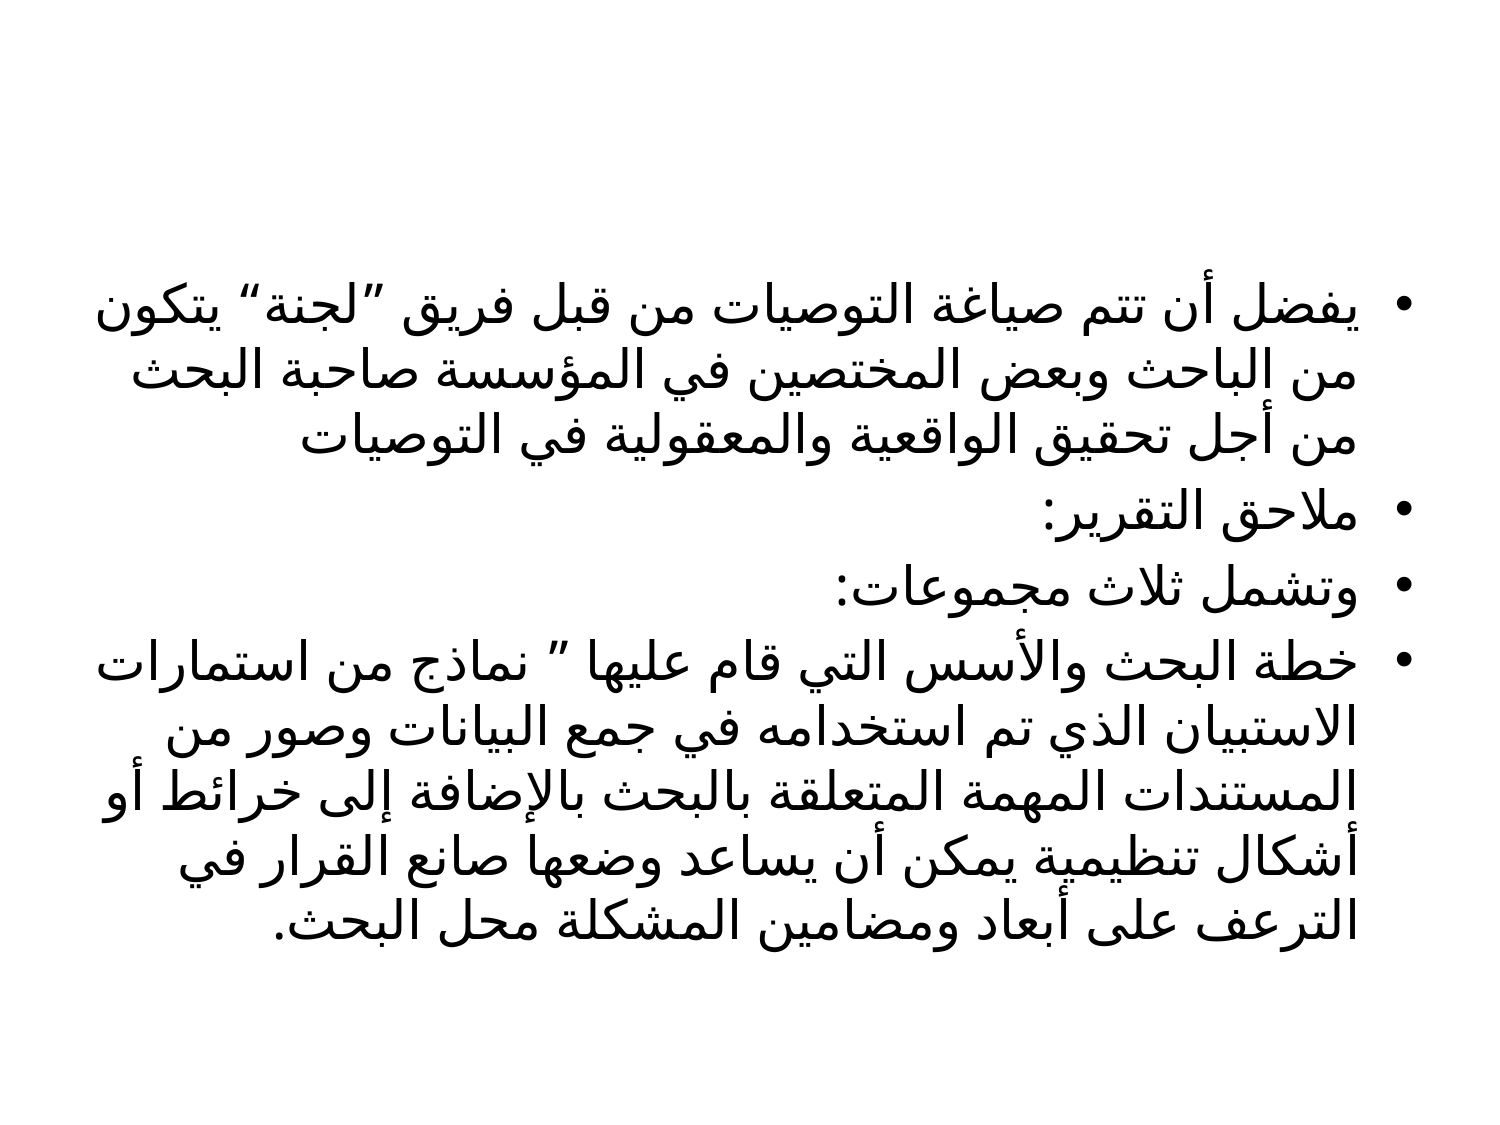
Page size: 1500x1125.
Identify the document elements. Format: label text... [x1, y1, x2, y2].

list يفضل أن تتم صياغة التوصيات من قبل فريق ”لجنة“ يتكون من الباحث وبعض المختصين في المؤسسة صاحبة البحث من أجل تحقيق الواقعية والمعقولية في التوصيات ملاحق التقرير: وتشمل ثلاث مجموعات: خطة البحث والأسس التي قام عليها ” نماذج من استمارات الاستبيان الذي تم استخدامه في جمع البيانات وصور من المستندات المهمة المتعلقة بالبحث بالإضافة إلى خرائط أو أشكال تنظيمية يمكن أن يساعد وضعها صانع القرار في الترعف على أبعاد ومضامين المشكلة محل البحث. [75, 262, 1425, 1005]
